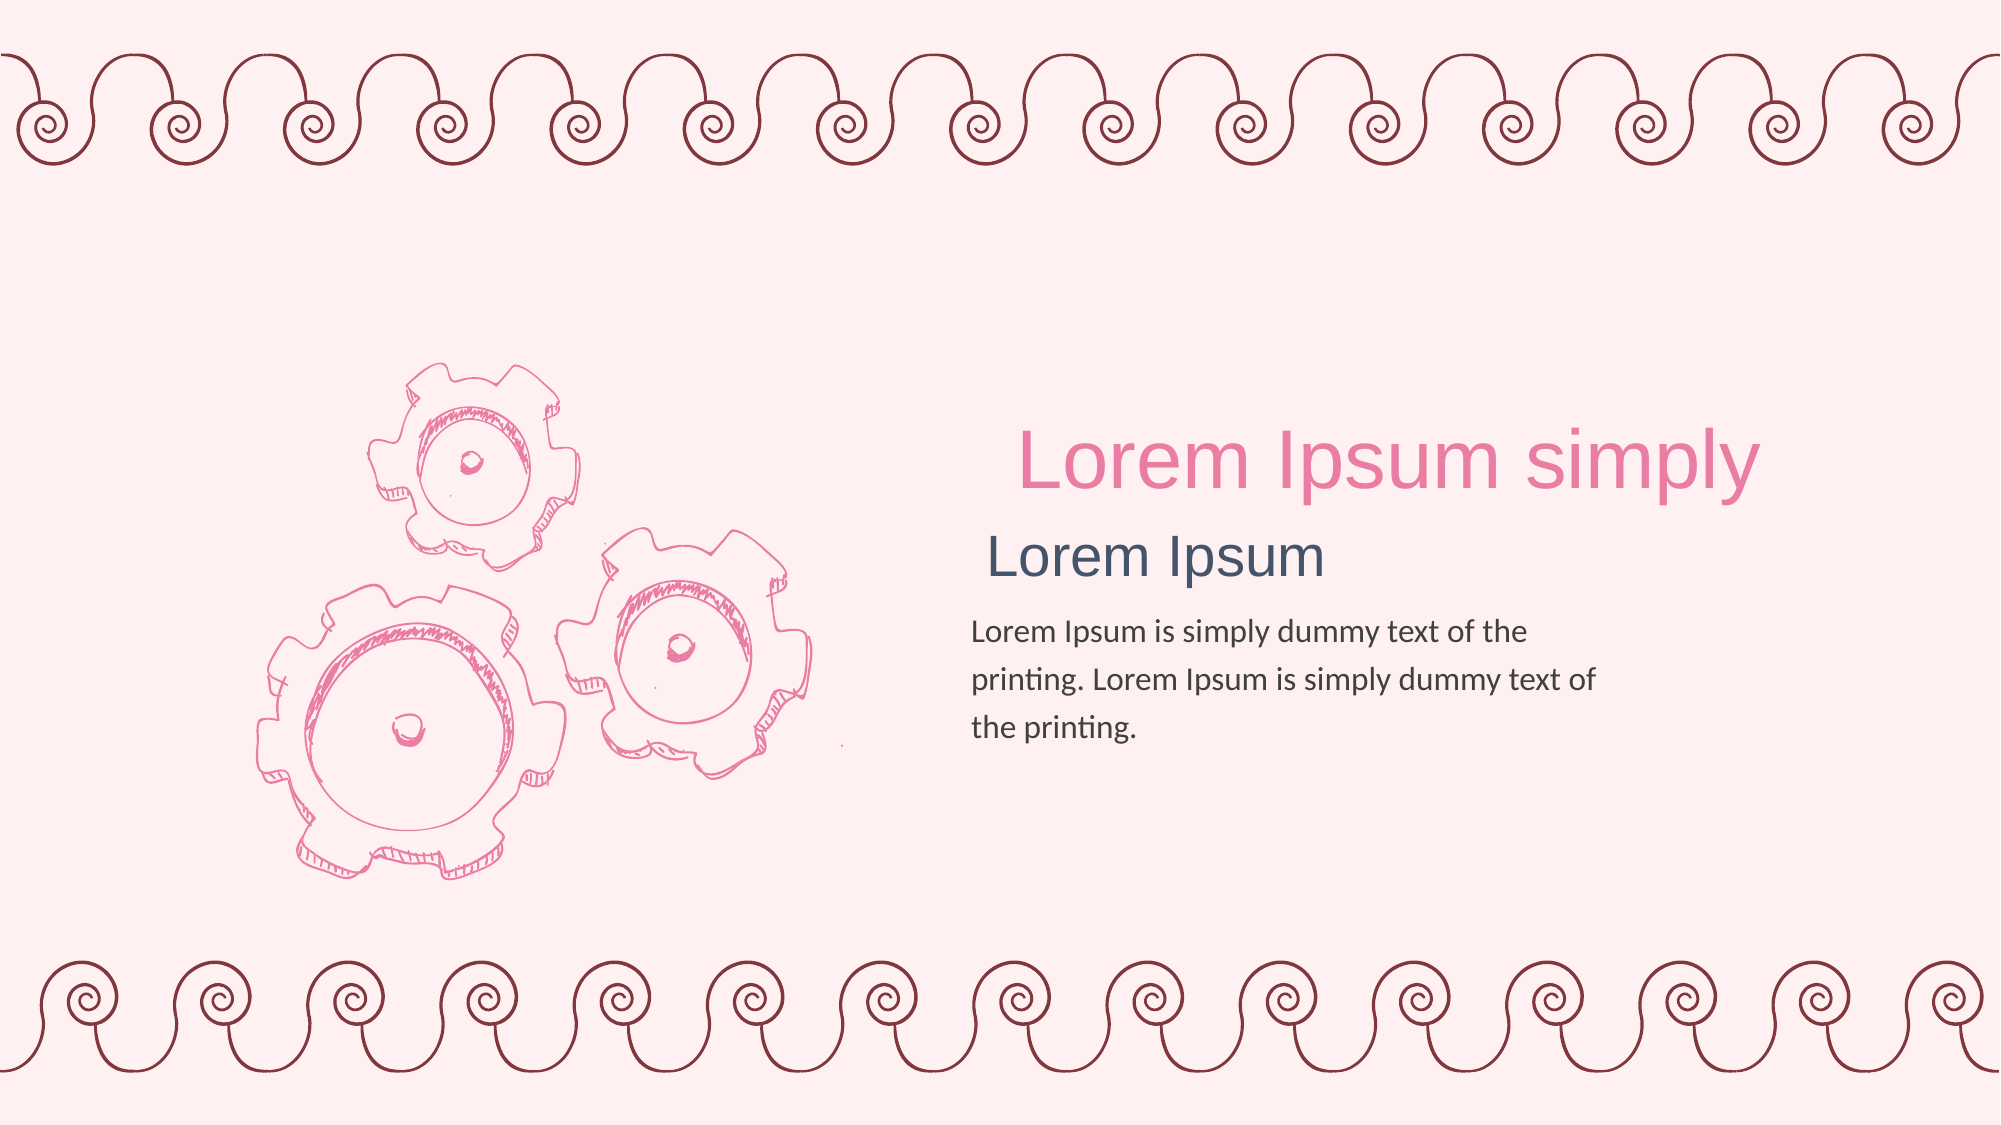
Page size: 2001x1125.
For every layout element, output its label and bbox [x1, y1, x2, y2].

text_box [253, 362, 844, 881]
text_box [956, 397, 1822, 751]
